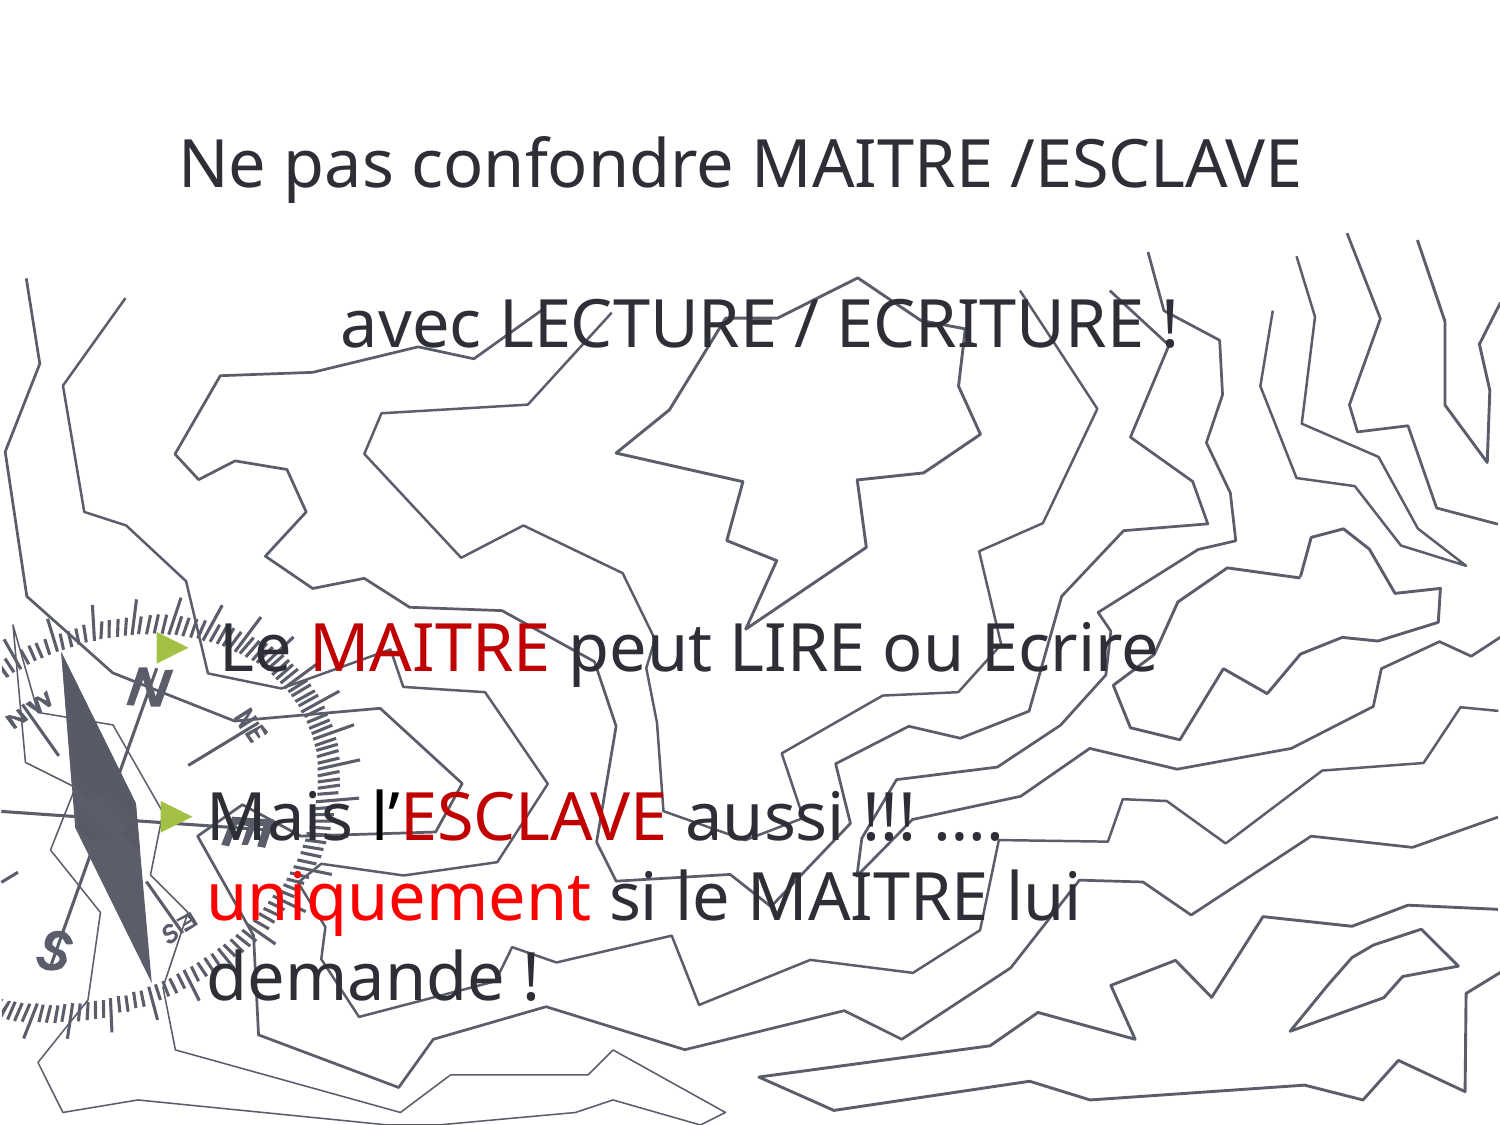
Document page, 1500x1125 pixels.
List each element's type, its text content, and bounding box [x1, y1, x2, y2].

list Ne pas confondre MAITRE /ESCLAVE avec LECTURE / ECRITURE ! [88, 113, 1377, 752]
text_box Le MAITRE peut LIRE ou Ecrire [131, 597, 1204, 693]
text_box Mais l’ESCLAVE aussi !!! …. uniquement si le MAITRE lui demande ! [135, 766, 1400, 1022]
